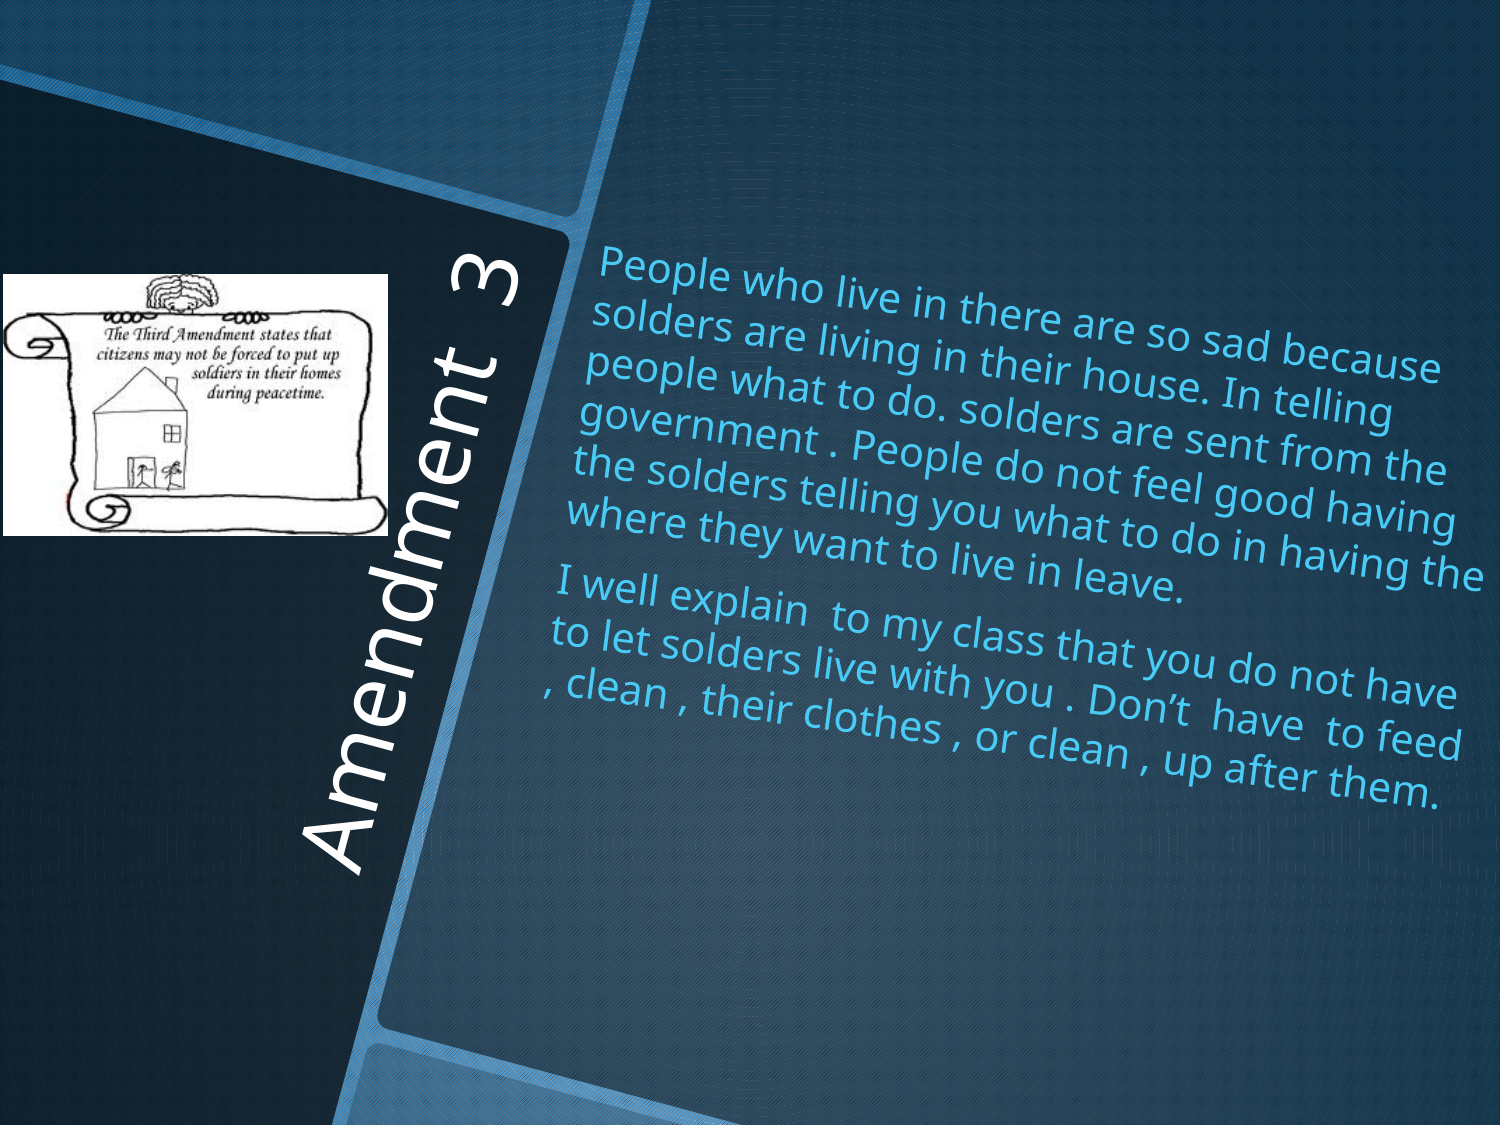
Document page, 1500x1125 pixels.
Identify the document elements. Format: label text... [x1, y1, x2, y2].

title Amendment 3 [69, 181, 554, 1056]
list People who live in there are so sad because solders are living in their house. In telling people what to do. solders are sent from the government . People do not feel good having the solders telling you what to do in having the where they want to live in leave. I well explain to my class that you do not have to let solders live with you . Don’t have to feed , clean , their clothes , or clean , up after them. [512, 224, 1500, 934]
picture [2, 274, 388, 537]
